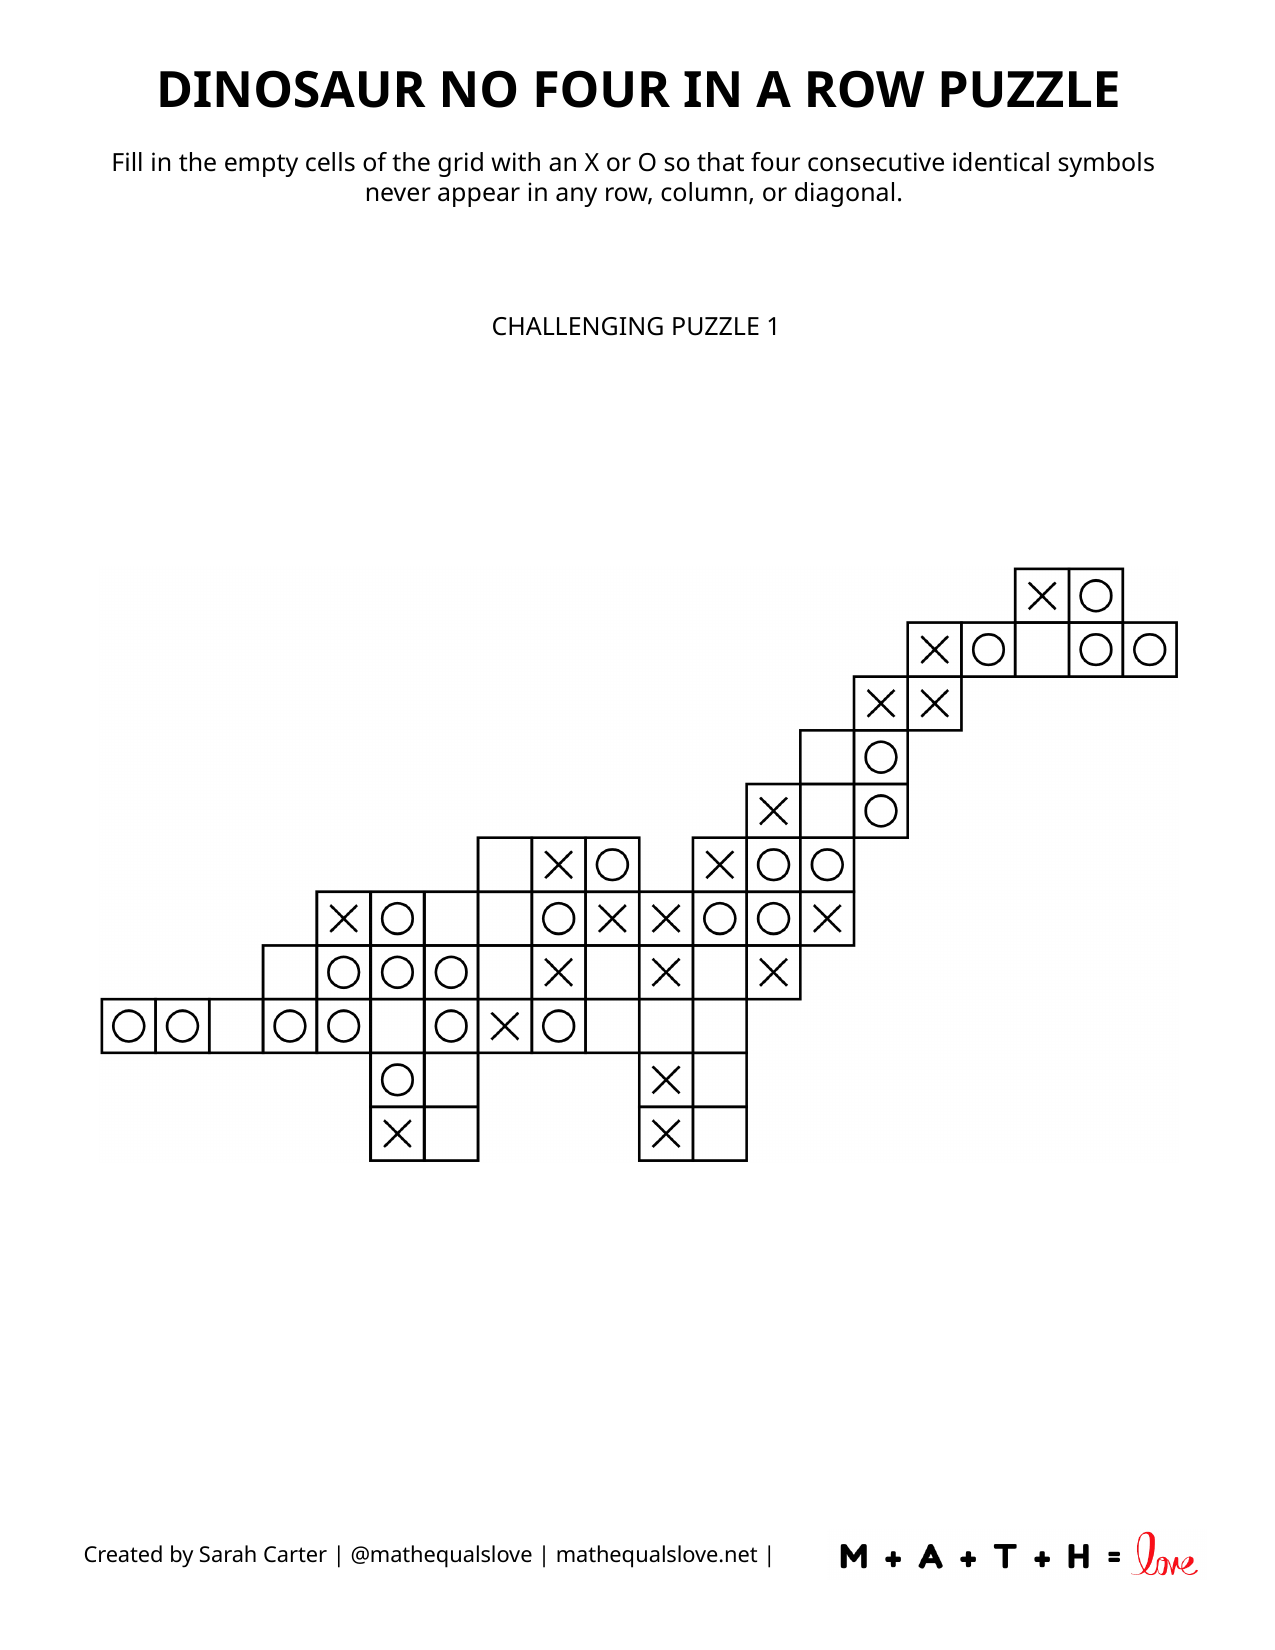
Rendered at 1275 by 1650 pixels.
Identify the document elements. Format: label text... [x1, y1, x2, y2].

text_box Fill in the empty cells of the grid with an X or O so that four consecutive identical symbols never appear in any row, column, or diagonal. [0, 139, 1275, 215]
text_box DINOSAUR NO FOUR IN A ROW PUZZLE [66, 49, 1211, 125]
picture [99, 566, 1180, 1163]
picture [826, 1528, 1207, 1580]
text_box Created by Sarah Carter | @mathequalslove | mathequalslove.net | [68, 1533, 826, 1575]
text_box CHALLENGING PUZZLE 1 [158, 310, 1115, 362]
